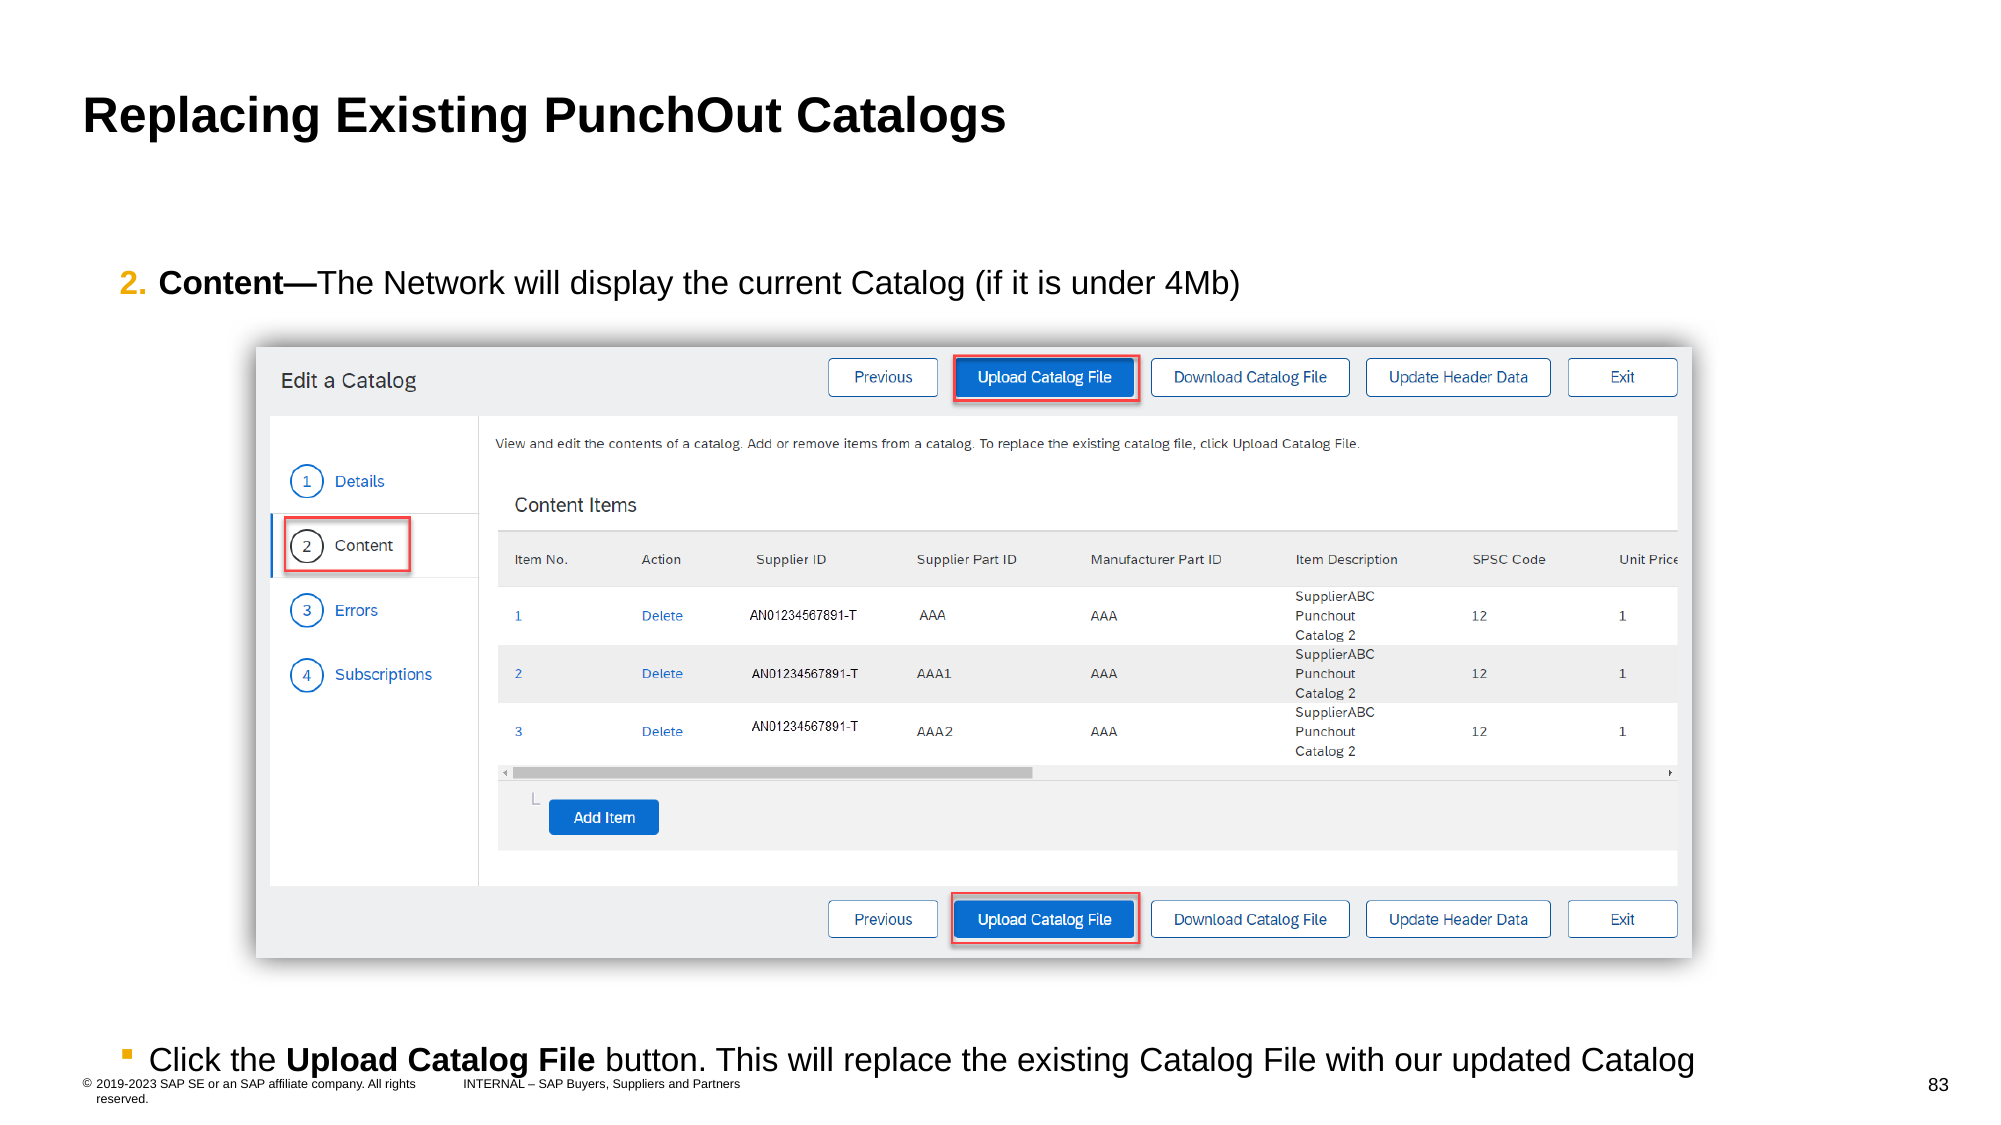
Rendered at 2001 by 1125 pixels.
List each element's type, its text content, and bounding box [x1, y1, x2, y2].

list Content—The Network will display the current Catalog (if it is under 4Mb) Click the Upload Catalog File button. This will replace the existing Catalog File with our updated Catalog [82, 265, 1918, 1040]
picture [256, 346, 1692, 959]
title Replacing Existing PunchOut Catalogs [82, 82, 1918, 144]
